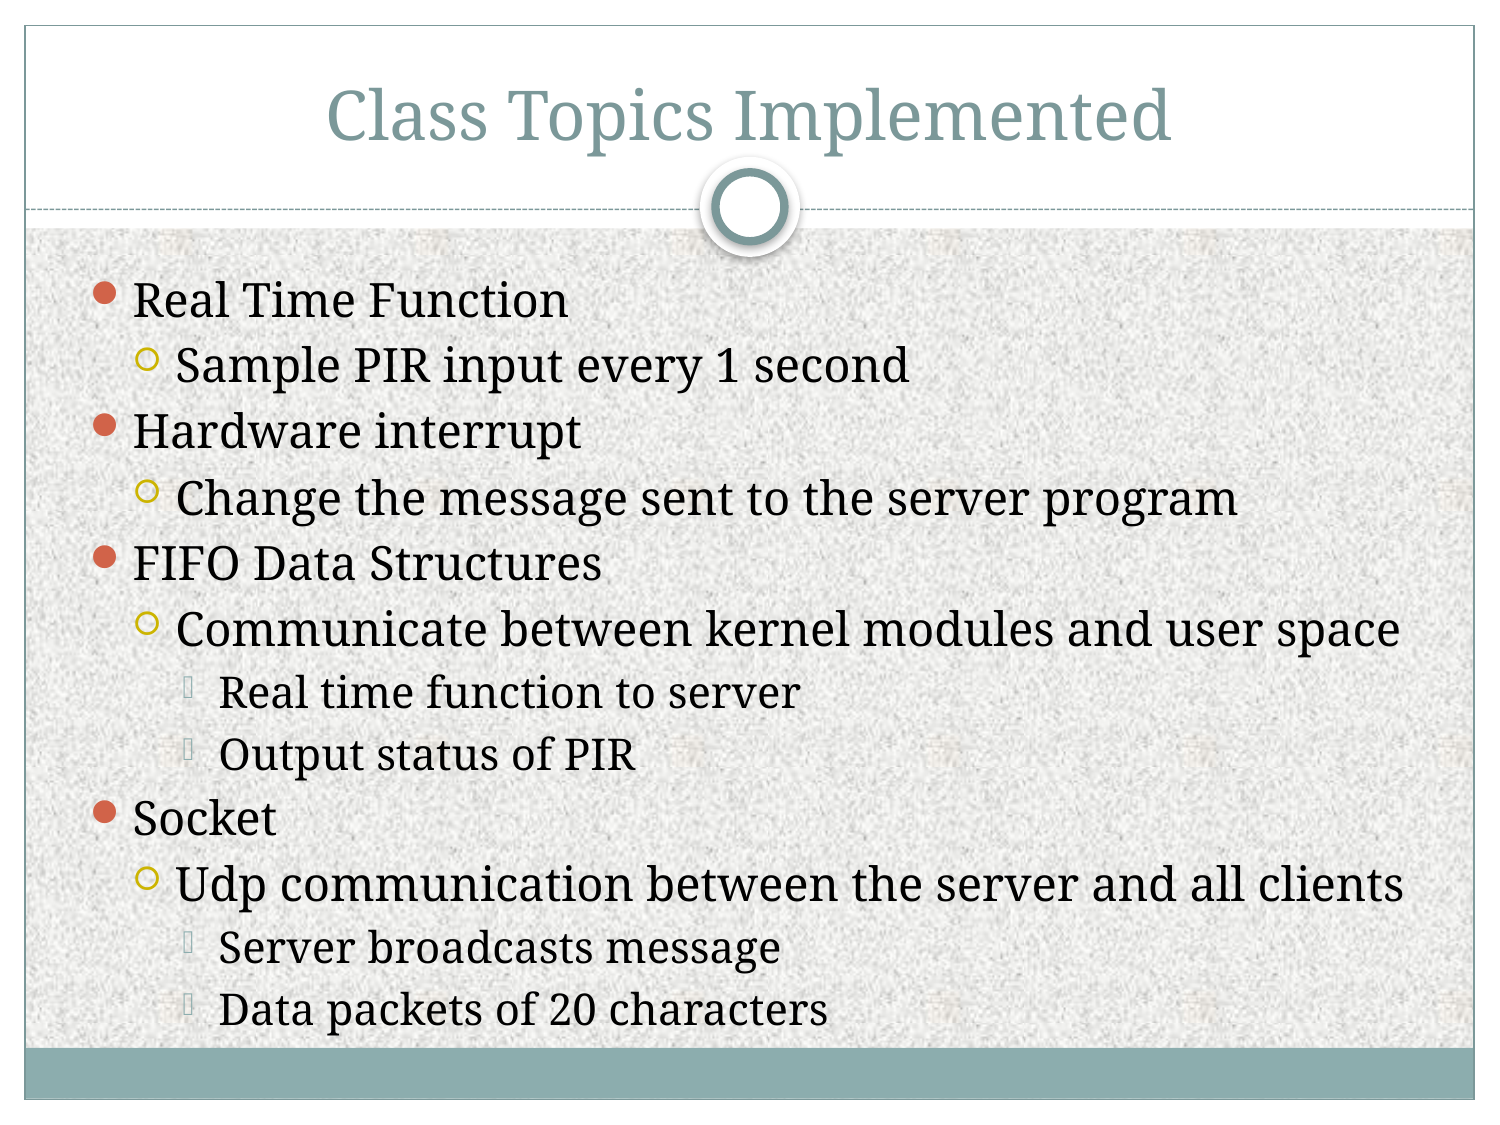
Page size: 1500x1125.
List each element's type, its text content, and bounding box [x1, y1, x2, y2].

picture [26, 229, 1473, 1047]
title Class Topics Implemented [49, 37, 1450, 162]
list Real Time Function Sample PIR input every 1 second Hardware interrupt Change the message sent to the server program FIFO Data Structures Communicate between kernel modules and user space Real time function to server Output status of PIR Socket Udp communication between the server and all clients Server broadcasts message Data packets of 20 characters [75, 262, 1425, 1050]
